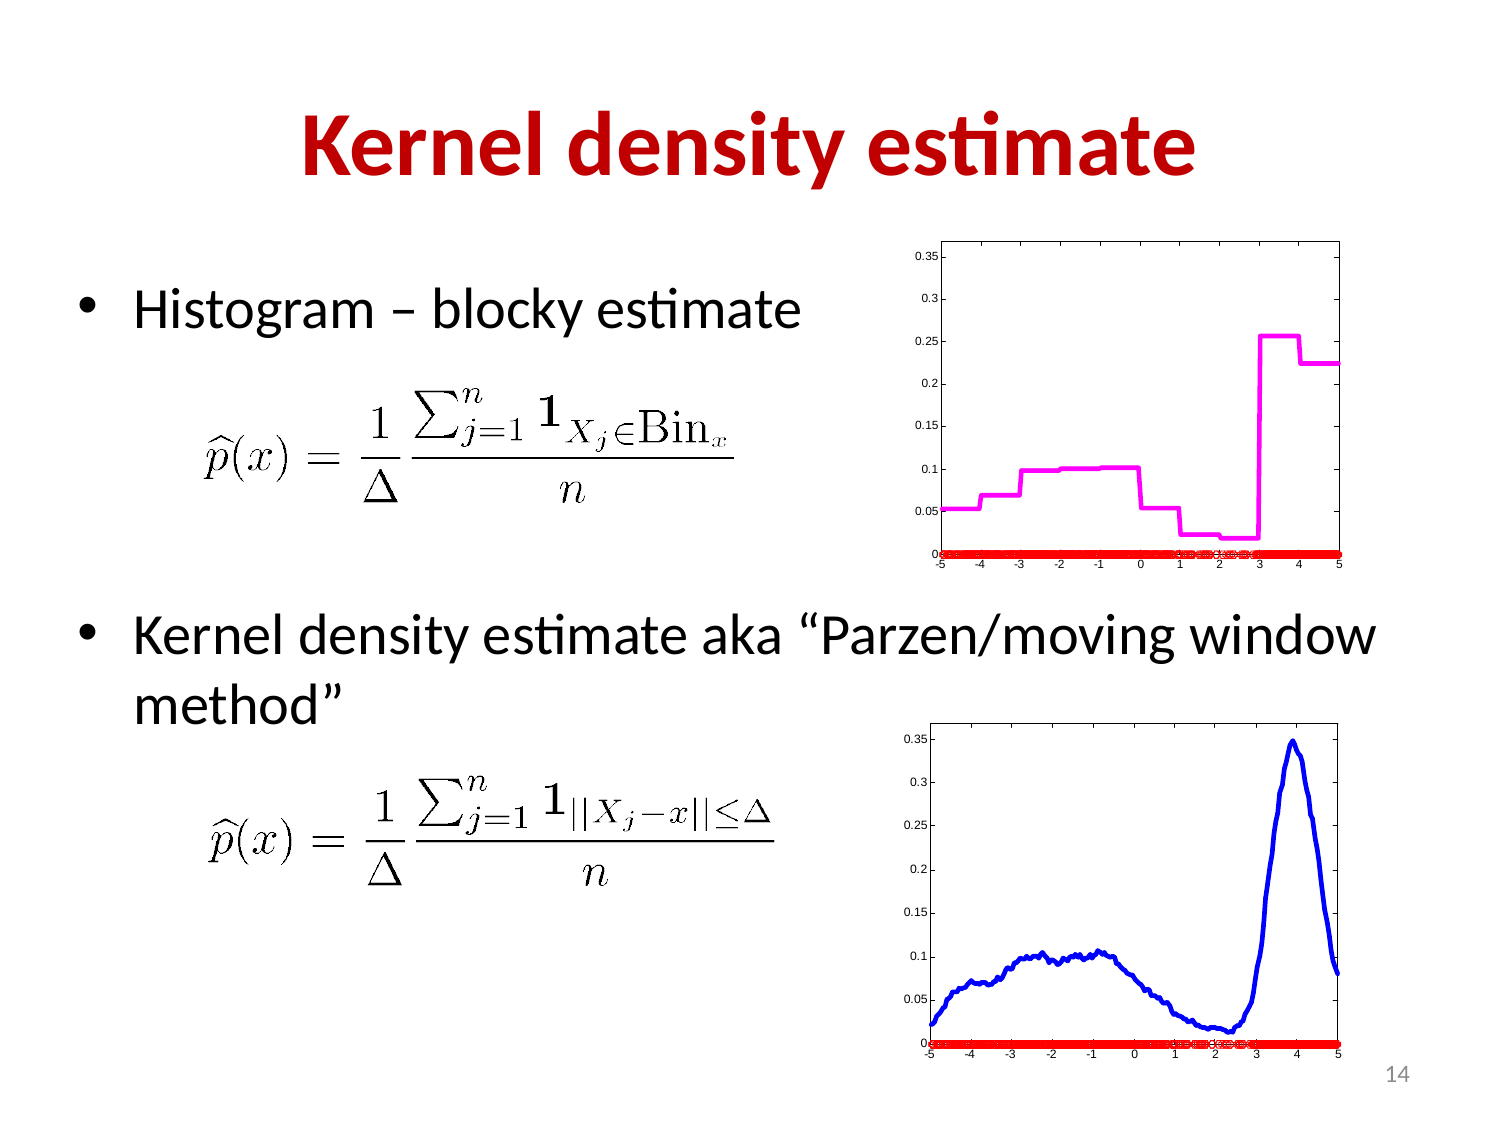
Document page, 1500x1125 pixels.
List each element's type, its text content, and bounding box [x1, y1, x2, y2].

slide_number 14 [1074, 1042, 1425, 1103]
picture [208, 772, 776, 887]
picture [862, 693, 1388, 1088]
title Kernel density estimate [75, 45, 1425, 233]
picture [198, 384, 738, 504]
picture [874, 212, 1388, 598]
list Histogram – blocky estimate Kernel density estimate aka “Parzen/moving window method” [62, 262, 1438, 1005]
